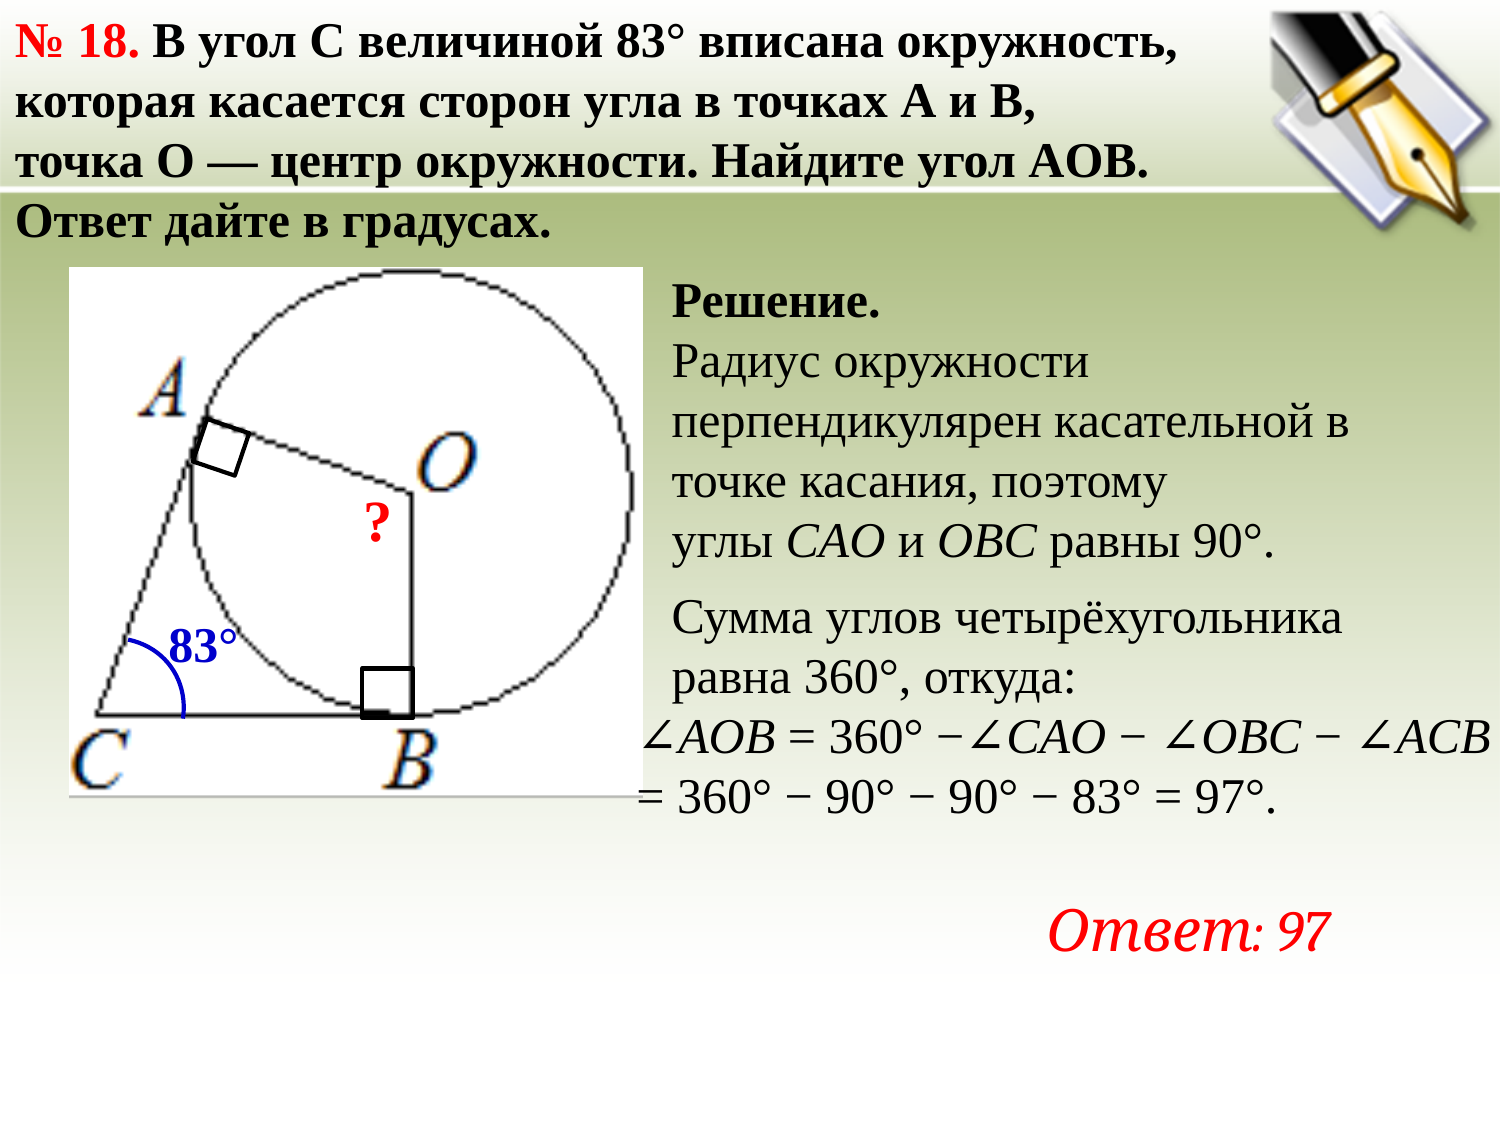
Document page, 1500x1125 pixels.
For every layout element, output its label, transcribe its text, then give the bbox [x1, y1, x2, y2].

text_box Решение. Радиус окружности перпендикулярен касательной в точке касания, поэтому углы CAO и OBC равны 90°. [656, 260, 1487, 575]
picture [0, 0, 1500, 1125]
text_box Ответ: 97 [1031, 880, 1441, 971]
text_box № 18. В угол C величиной 83° вписана окружность, которая касается сторон угла в точках A и B, точка O — центр окружности. Найдите угол AOB. Ответ дайте в градусах. [0, 0, 1348, 255]
text_box ∠AOB = 360° −∠CAO − ∠OBC − ∠ACB = 360° − 90° − 90° − 83° = 97°. [621, 696, 1500, 831]
text_box Сумма углов четырёхугольника равна 360°, откуда: [656, 575, 1407, 711]
